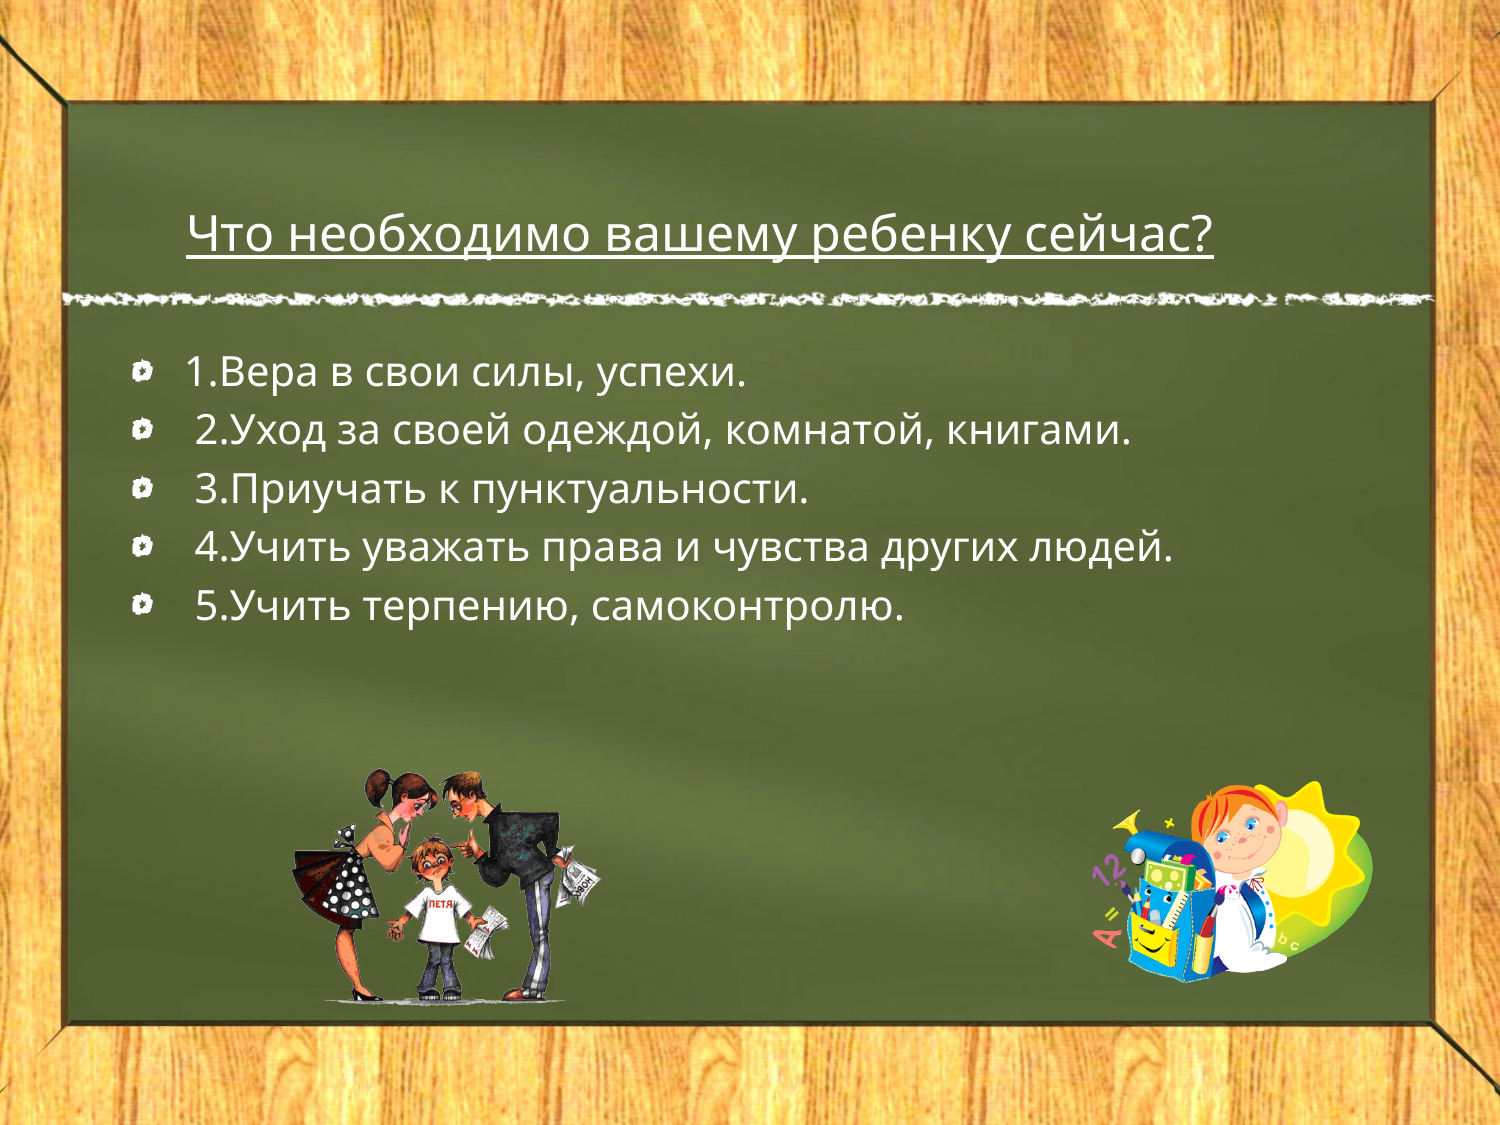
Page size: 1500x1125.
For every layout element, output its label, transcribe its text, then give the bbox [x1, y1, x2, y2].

title Что необходимо вашему ребенку сейчас? [112, 137, 1288, 325]
picture [0, 0, 1500, 1125]
list 1.Вера в свои силы, успехи. 2.Уход за своей одеждой, комнатой, книгами. 3.Приучать к пунктуальности. 4.Учить уважать права и чувства других людей. 5.Учить терпению, самоконтролю. [112, 337, 1388, 1013]
